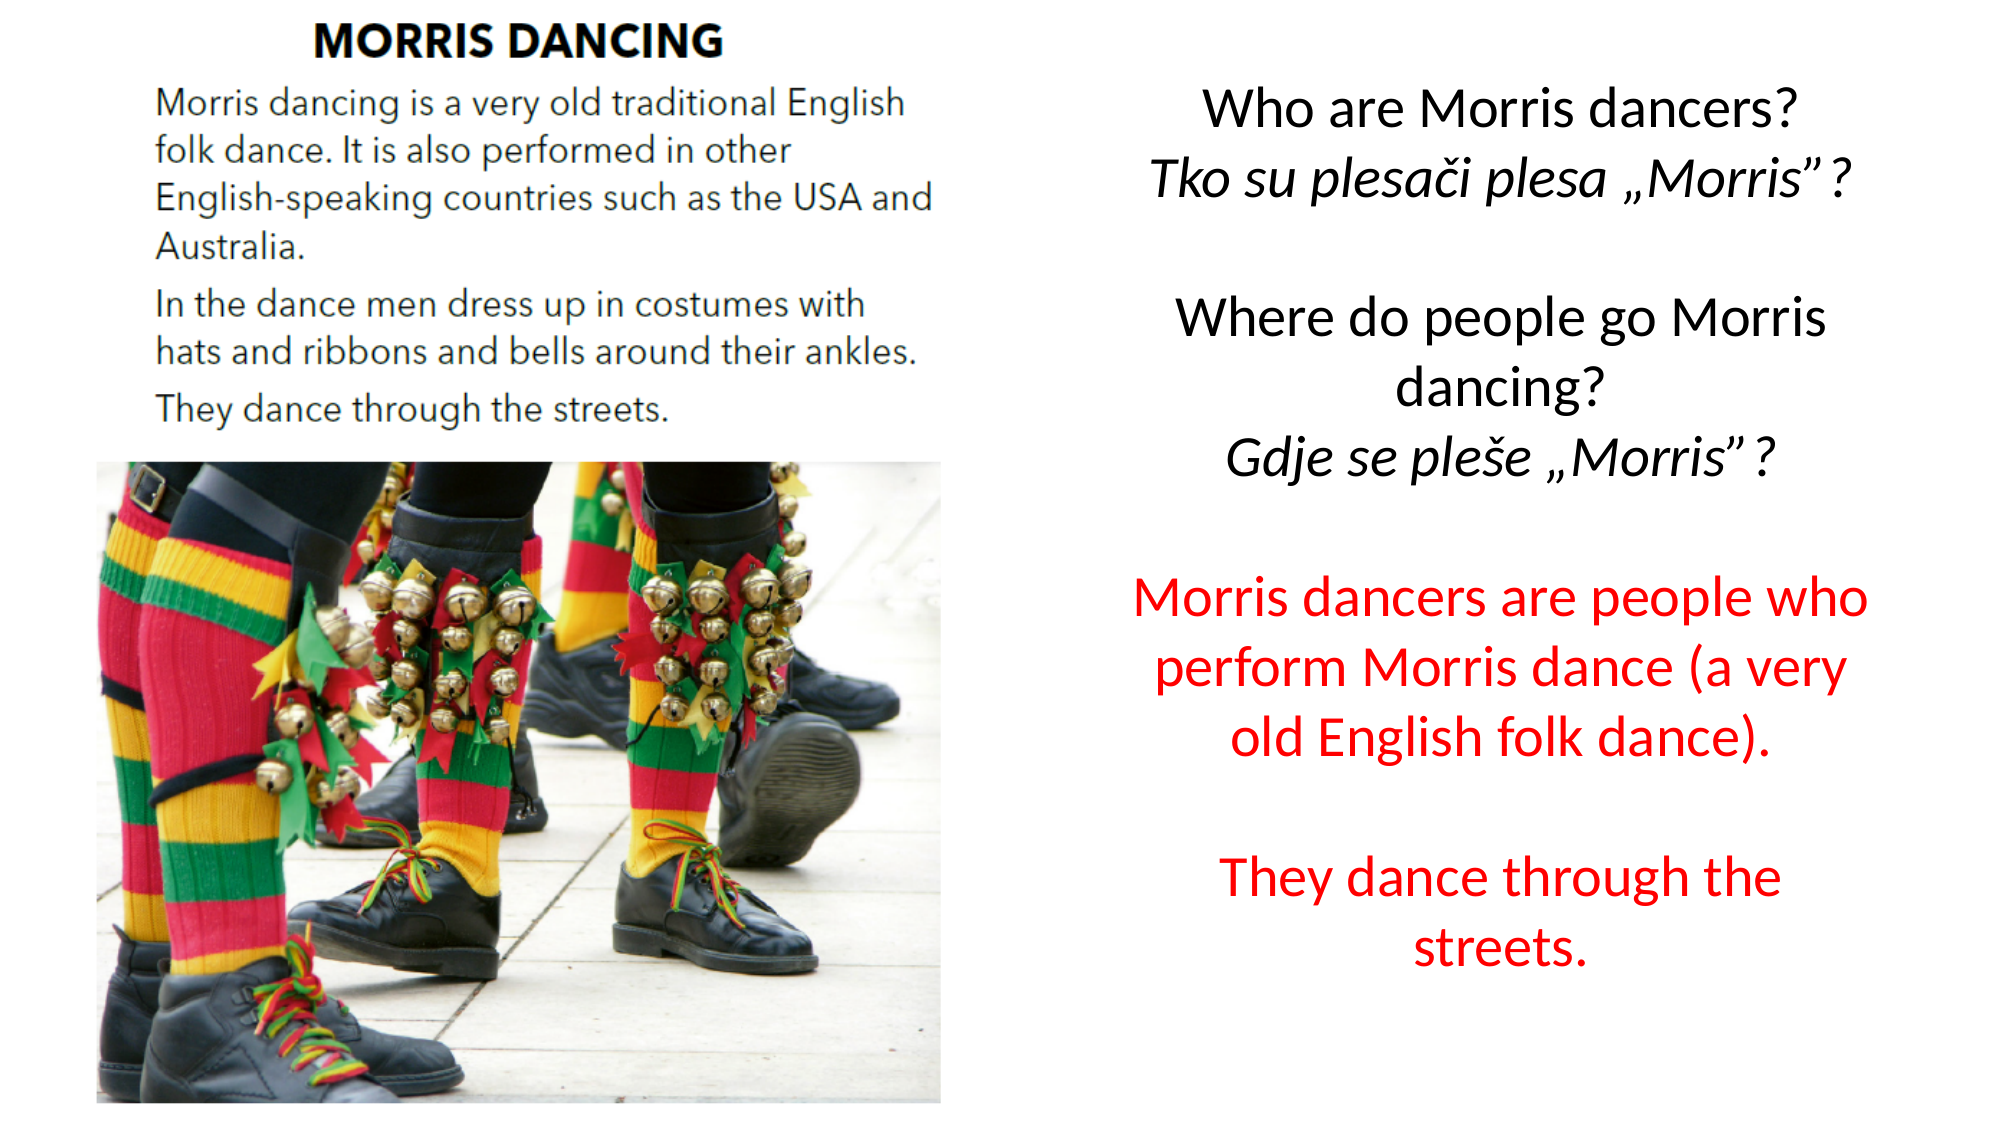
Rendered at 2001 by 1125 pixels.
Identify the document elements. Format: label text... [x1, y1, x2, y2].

picture [71, 0, 974, 1125]
text_box Who are Morris dancers? Tko su plesači plesa „Morris”? Where do people go Morris dancing? Gdje se pleše „Morris”? Morris dancers are people who perform Morris dance (a very old English folk dance). They dance through the streets. [1114, 61, 1889, 1125]
